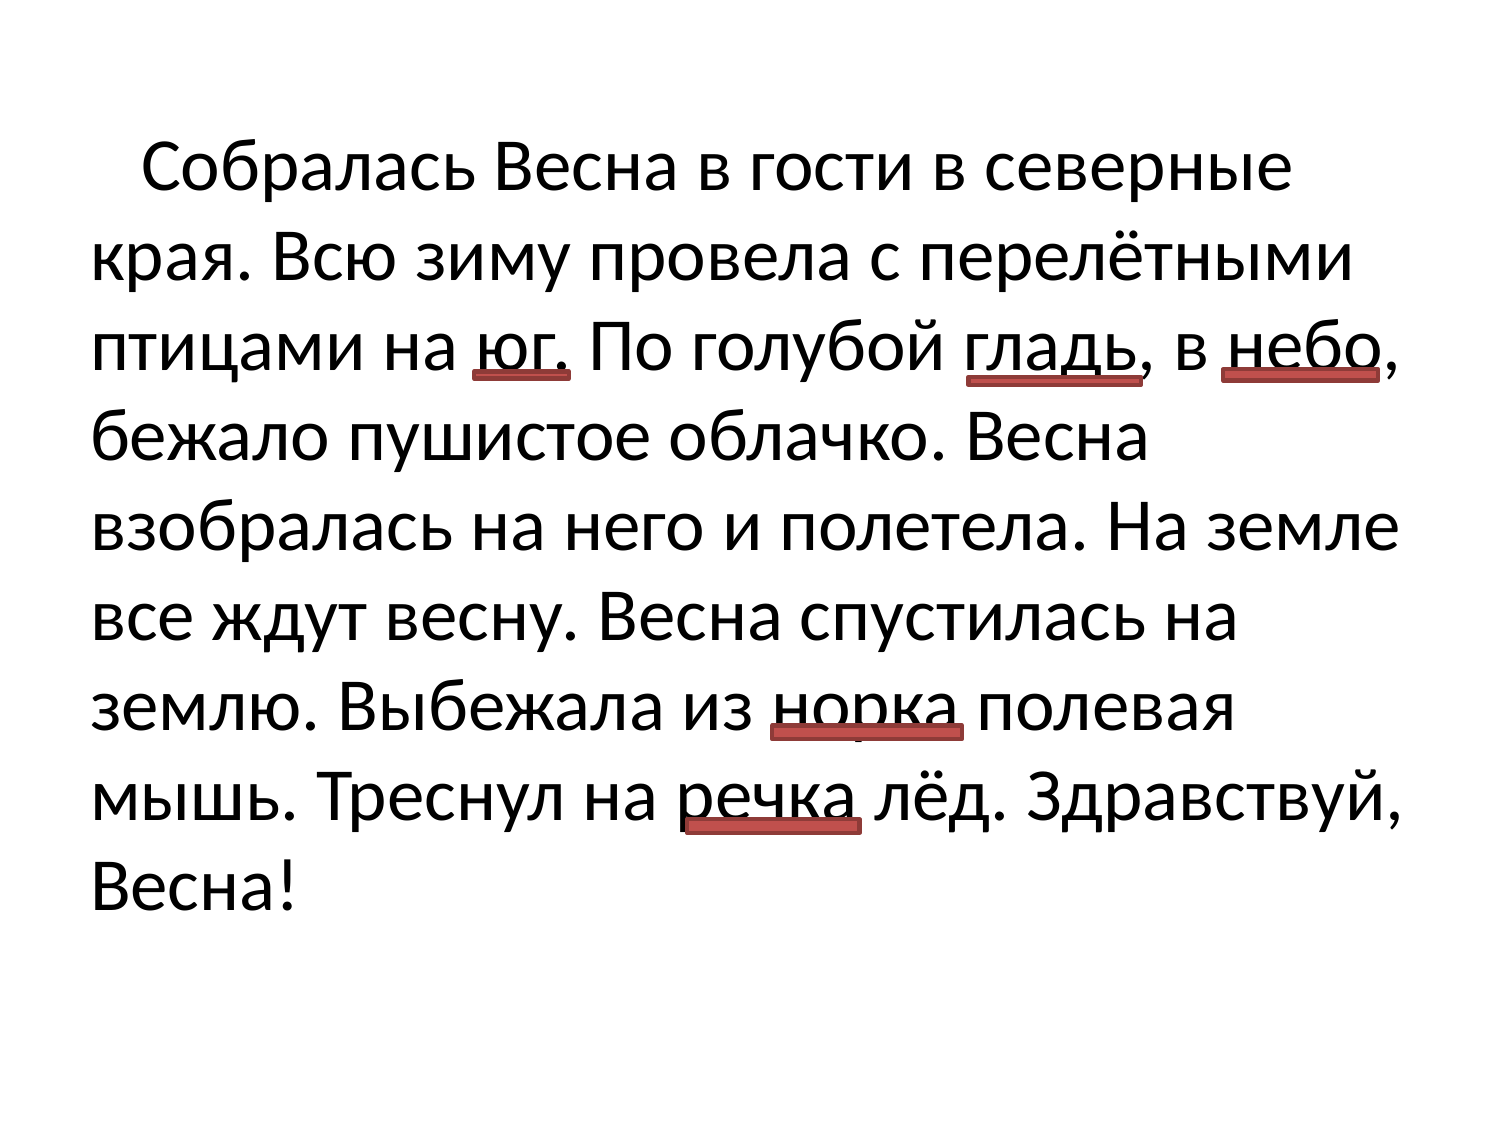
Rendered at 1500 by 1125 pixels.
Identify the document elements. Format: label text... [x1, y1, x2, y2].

text_box [472, 369, 571, 381]
text_box [685, 817, 862, 835]
text_box [770, 723, 964, 741]
text_box [1221, 367, 1380, 383]
text_box [966, 375, 1143, 387]
title Собралась Весна в гости в северные края. Всю зиму провела с перелётными птицами на юг. По голубой гладь, в небо, бежало пушистое облачко. Весна взобралась на него и полетела. На земле все ждут весну. Весна спустилась на землю. Выбежала из норка полевая мышь. Треснул на речка лёд. Здравствуй, Весна! [75, 45, 1425, 997]
